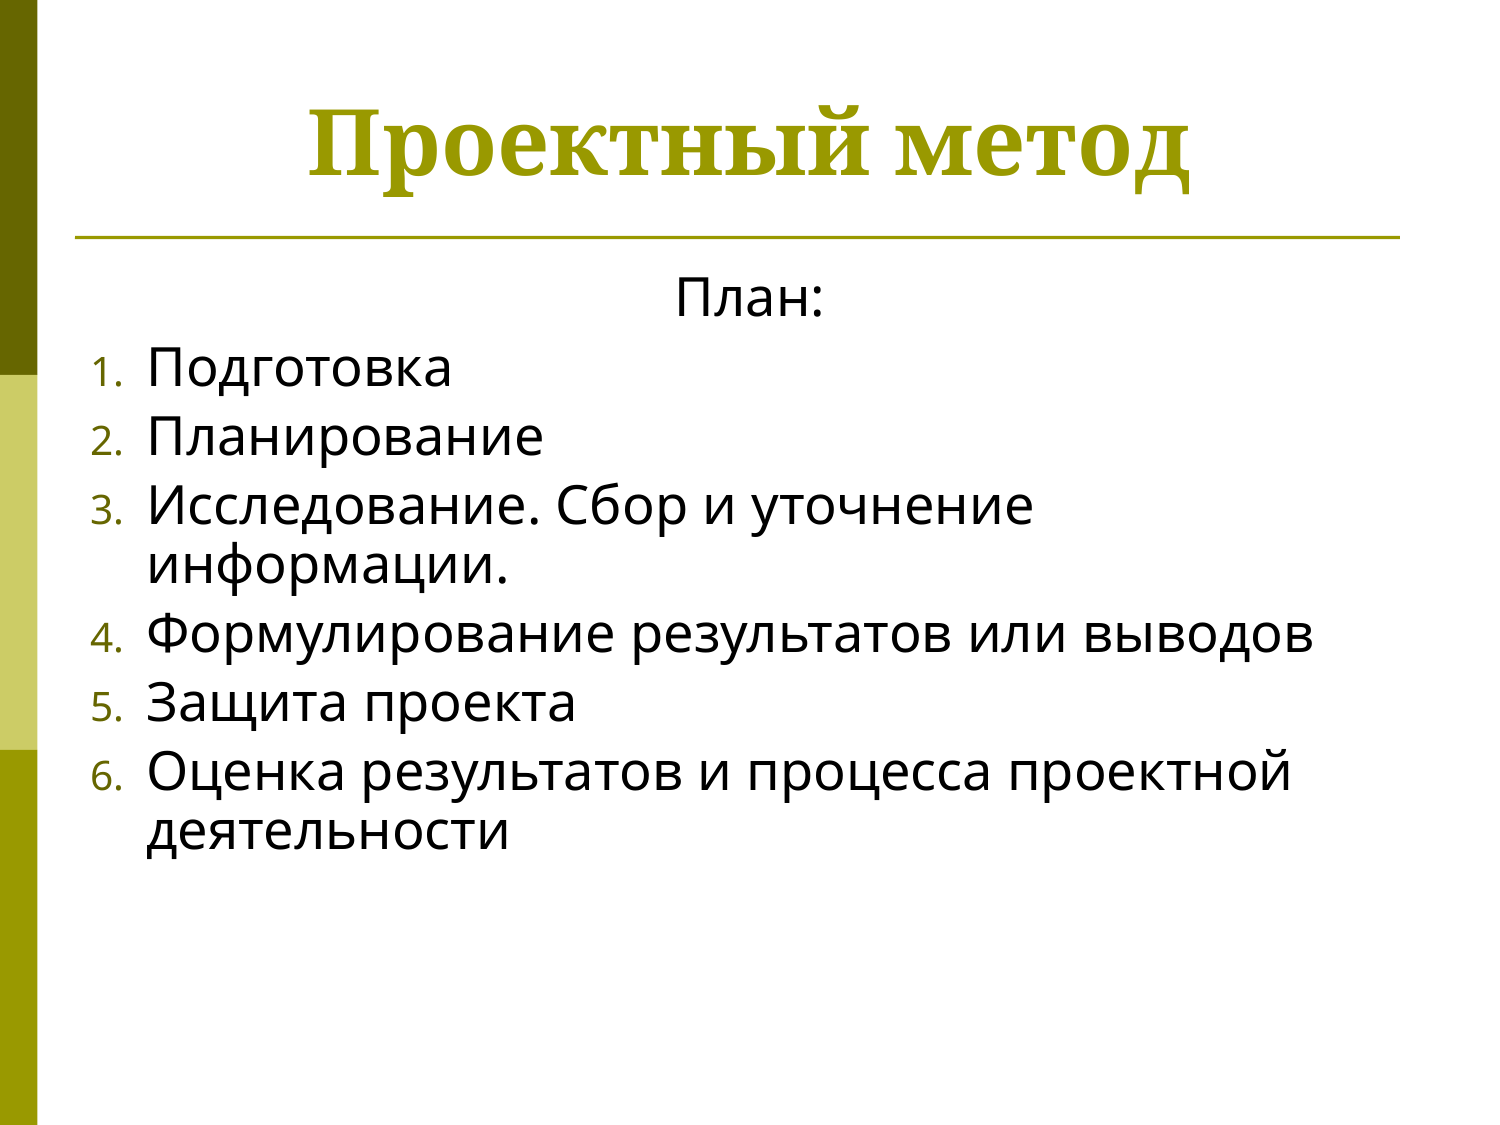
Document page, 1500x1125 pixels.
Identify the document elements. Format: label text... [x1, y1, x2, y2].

title Проектный метод [74, 45, 1426, 233]
list План: Подготовка Планирование Исследование. Сбор и уточнение информации. Формулирование результатов или выводов Защита проекта Оценка результатов и процесса проектной деятельности [74, 262, 1426, 1006]
